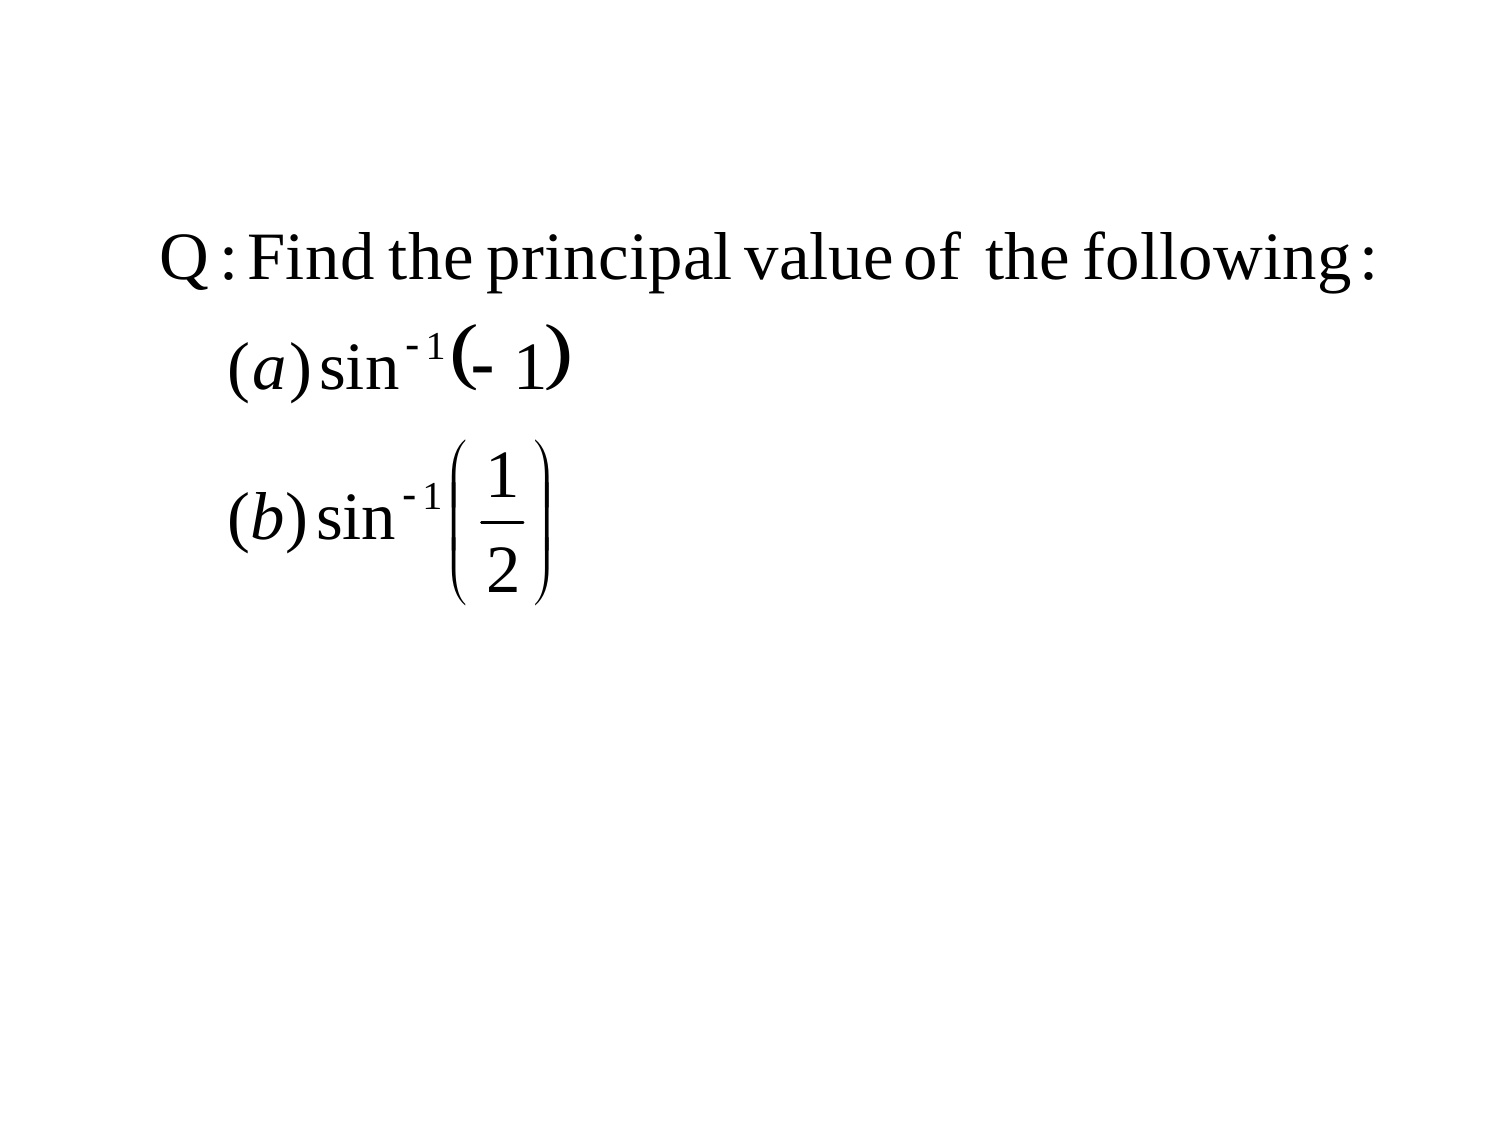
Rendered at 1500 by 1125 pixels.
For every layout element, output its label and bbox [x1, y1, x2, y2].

text_box [149, 220, 1388, 622]
